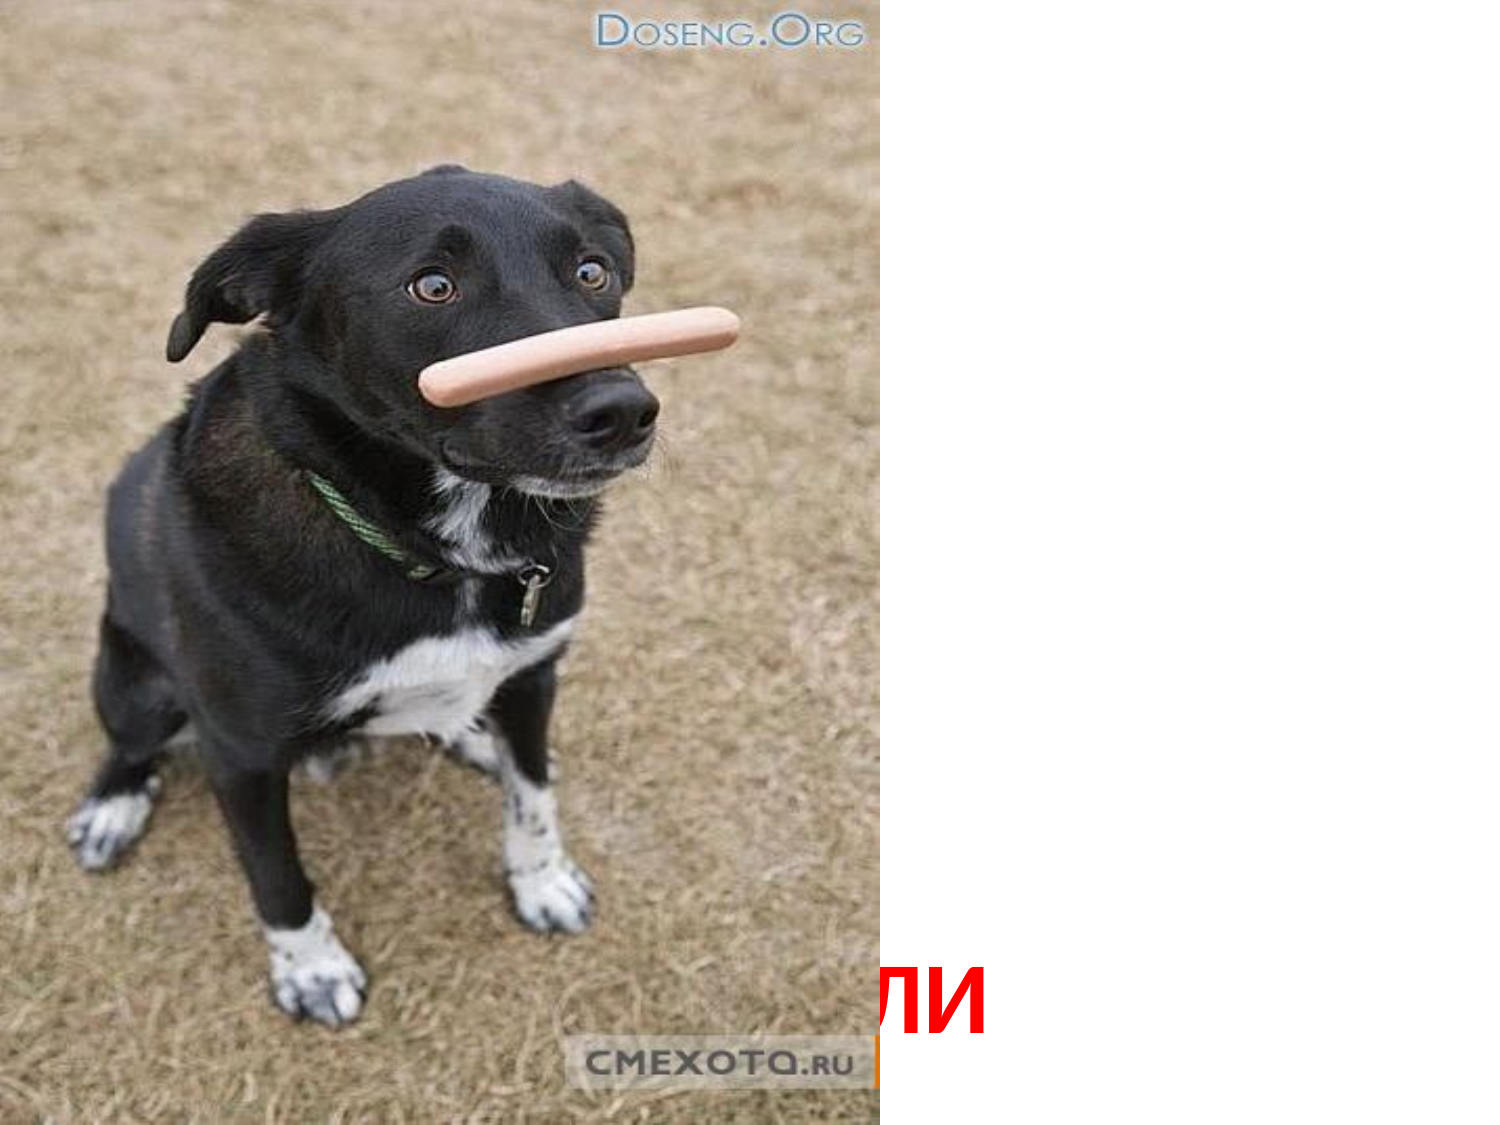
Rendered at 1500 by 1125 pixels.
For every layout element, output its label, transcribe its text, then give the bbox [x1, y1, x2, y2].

picture [0, 0, 881, 1125]
title Ддддд Сила воли [884, 42, 1406, 1071]
